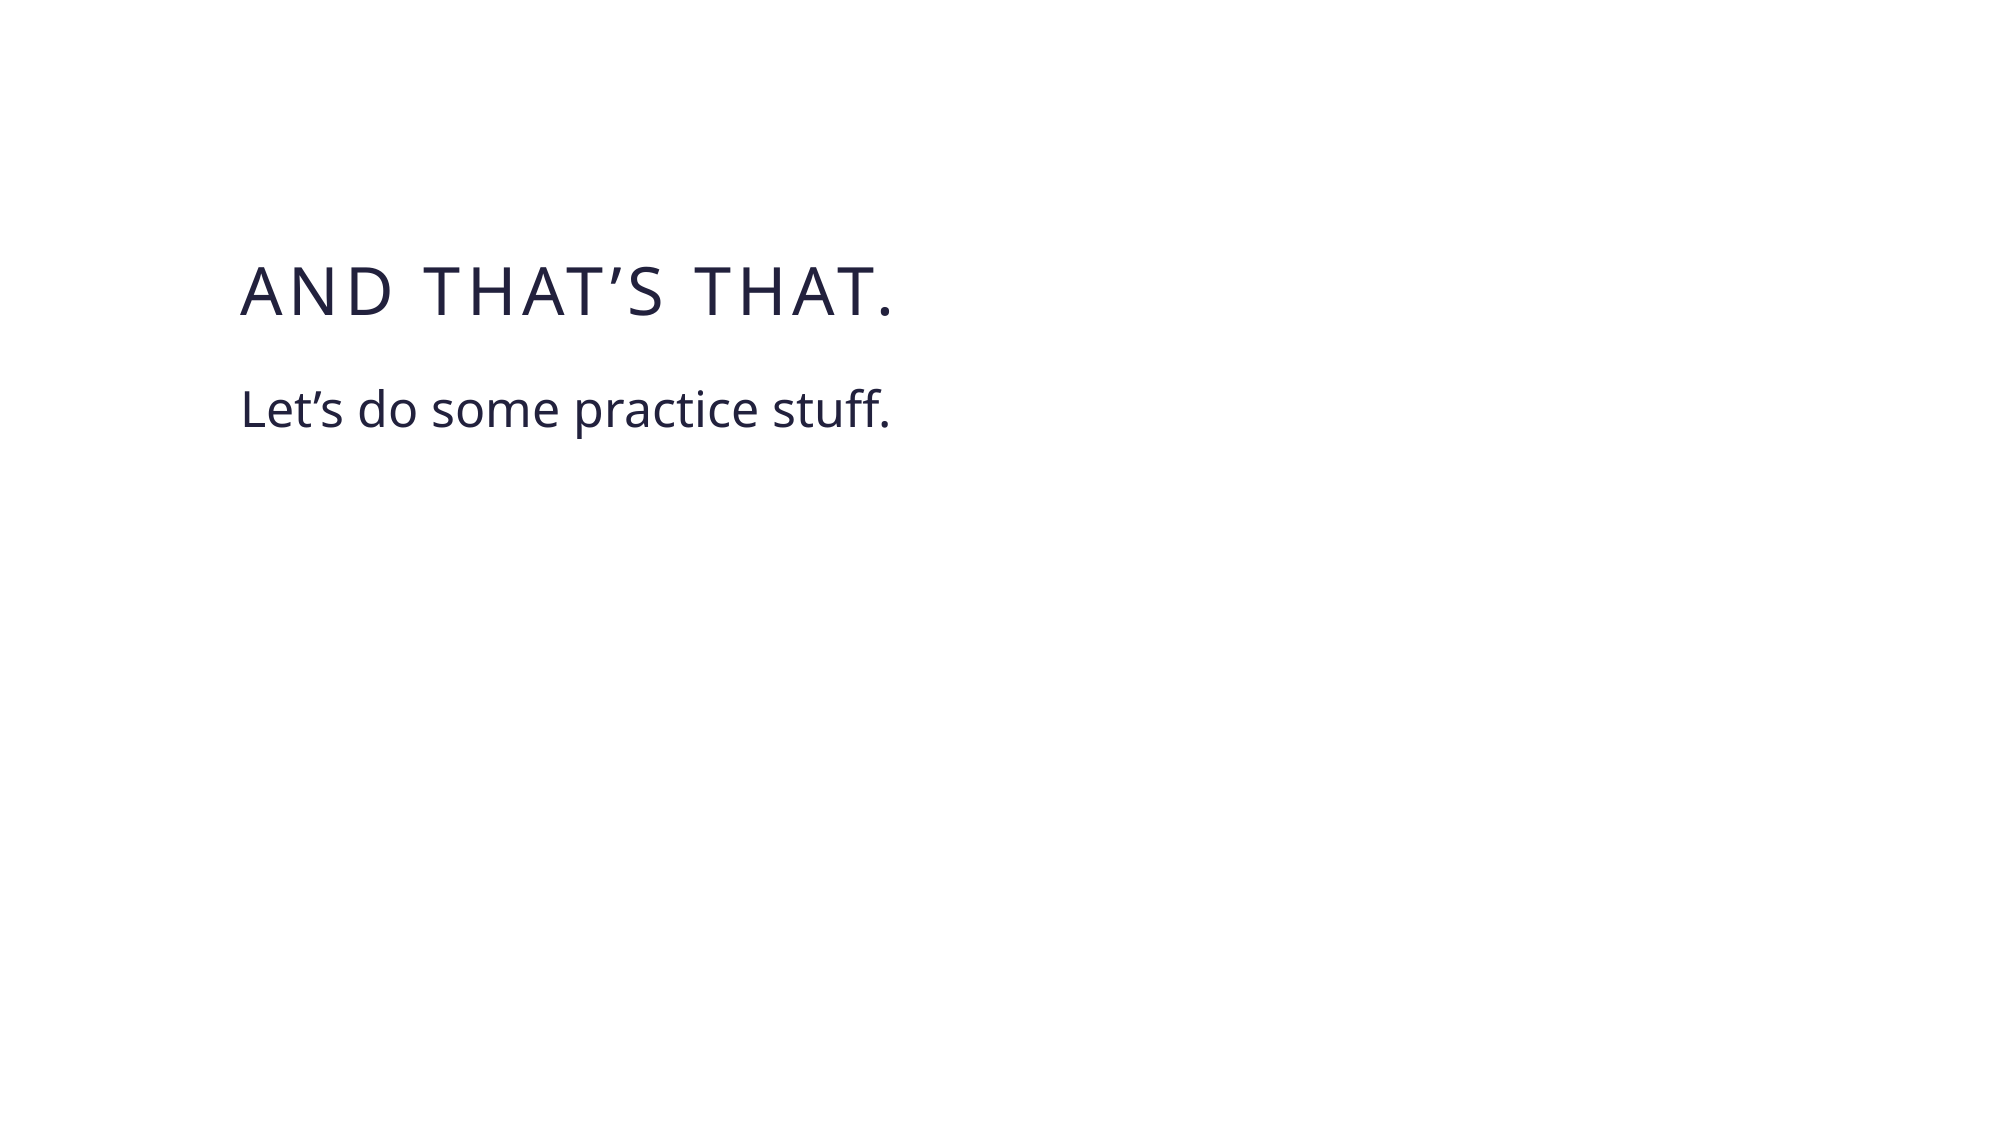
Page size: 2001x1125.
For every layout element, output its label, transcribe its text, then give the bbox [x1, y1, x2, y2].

title And that’s that. [225, 112, 1782, 338]
list Let’s do some practice stuff. [225, 369, 1782, 1013]
